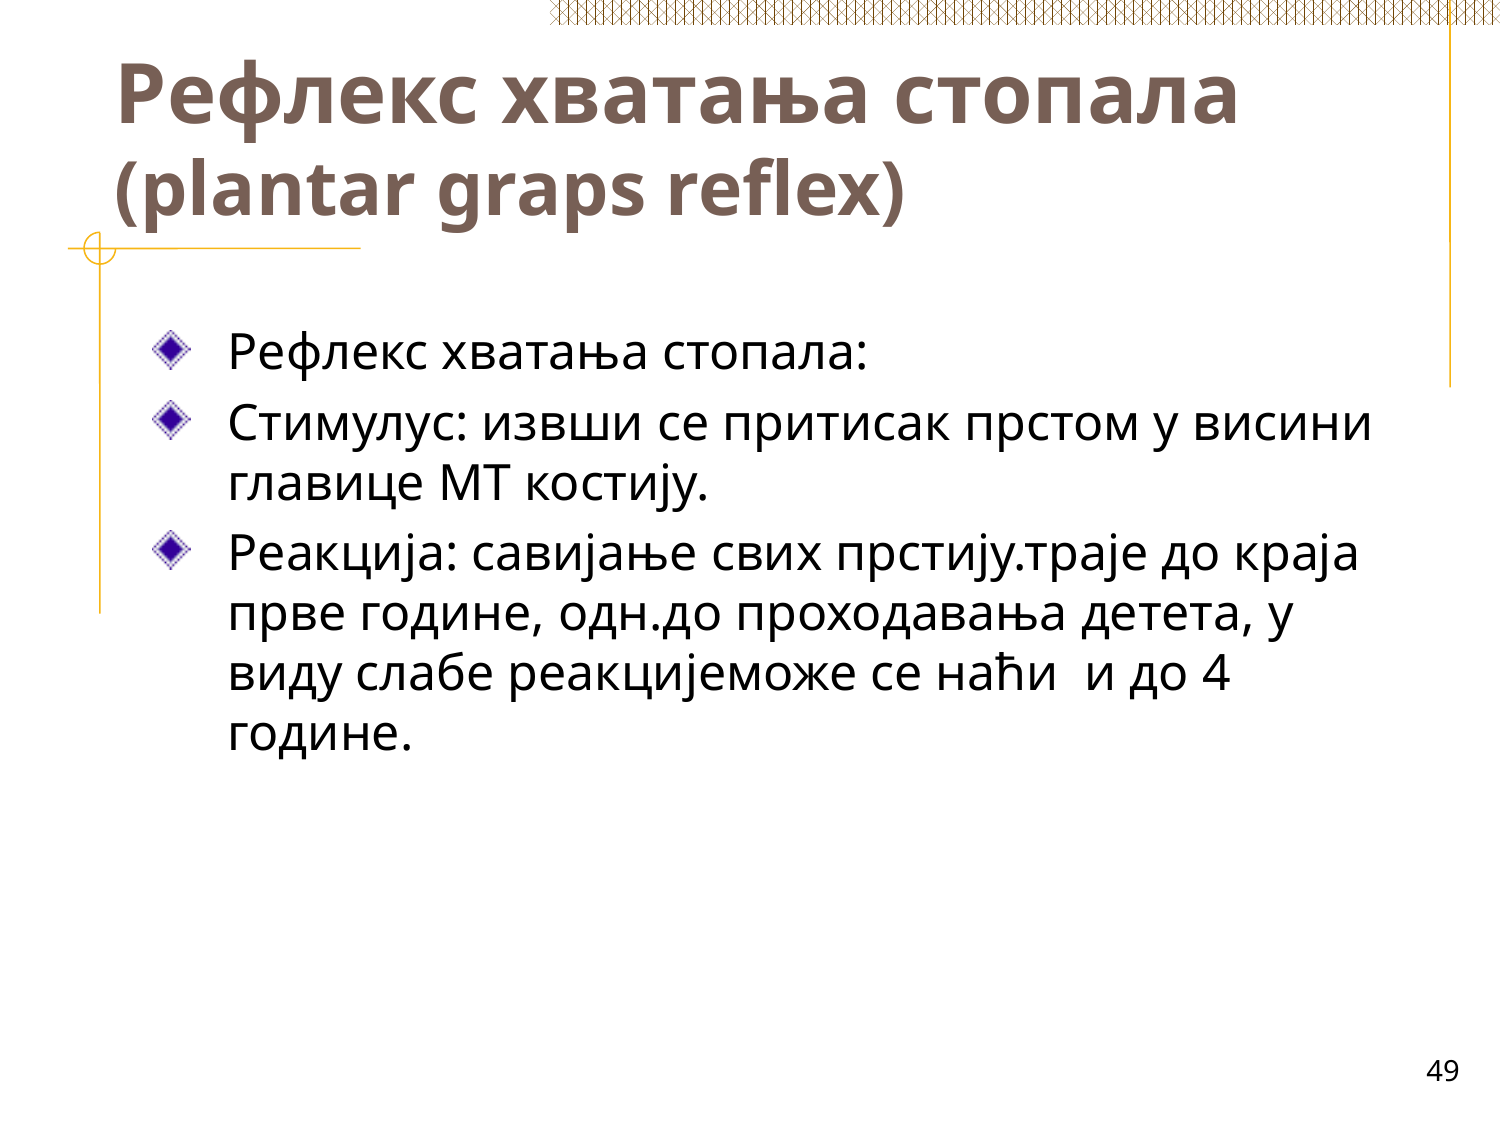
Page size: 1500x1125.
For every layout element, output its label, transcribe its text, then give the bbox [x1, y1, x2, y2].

picture [152, 400, 191, 440]
picture [152, 330, 191, 370]
title Рефлекс хватања стопала (plantar graps reflex) [99, 49, 1376, 238]
slide_number 49 [1162, 1025, 1475, 1100]
picture [152, 530, 191, 570]
list Рефлекс хватања стопала: Стимулус: извши се притисак прстом у висини главице МТ костију. Реакција: савијање свих прстију.траје до краја прве године, одн.до проходавања детета, у виду слабе реакцијеможе се наћи и до 4 године. [137, 312, 1413, 988]
